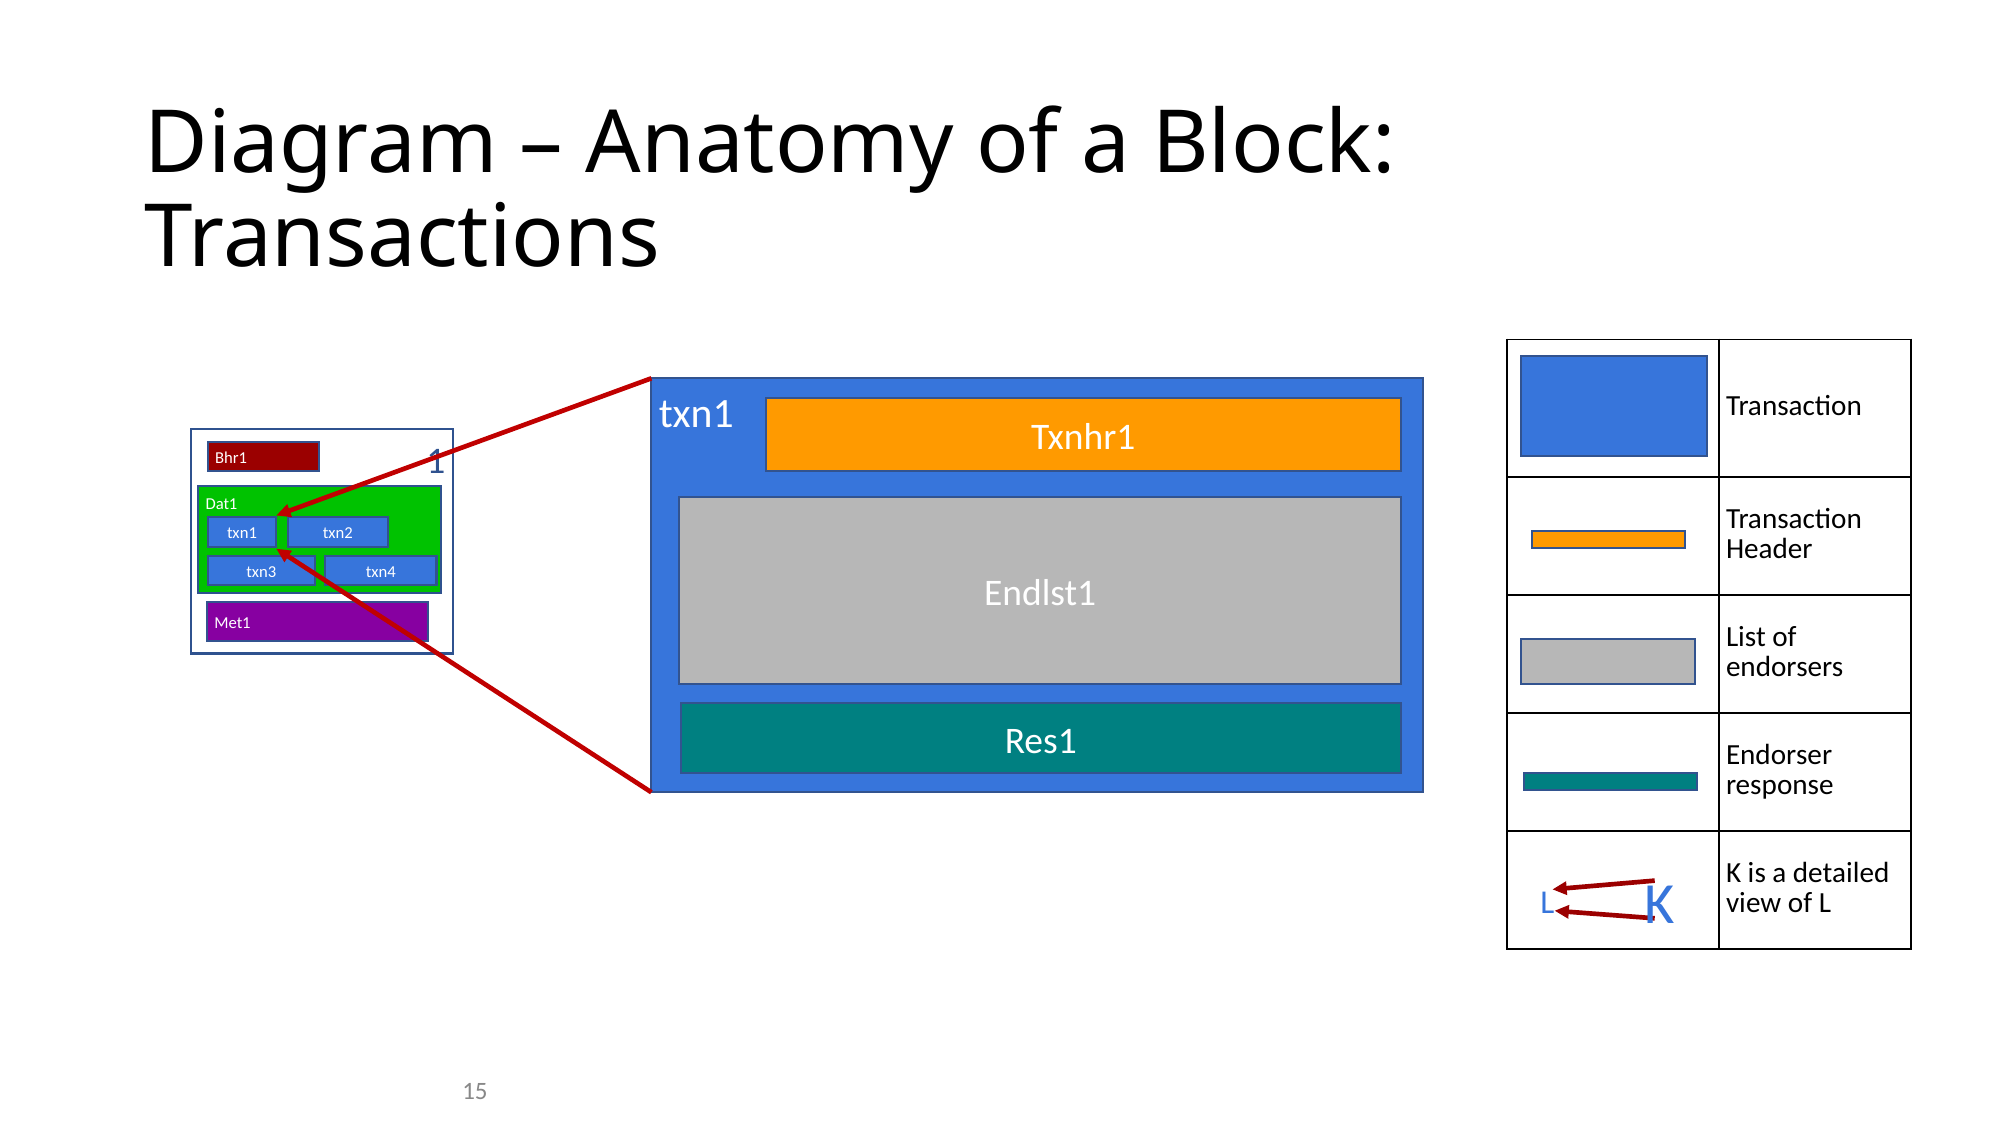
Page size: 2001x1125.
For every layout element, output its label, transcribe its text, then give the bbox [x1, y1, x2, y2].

table_header Transaction [1720, 340, 1910, 476]
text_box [197, 485, 441, 594]
table_cell [1508, 832, 1718, 948]
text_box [190, 428, 454, 654]
text_box [1531, 530, 1685, 549]
table_cell [1508, 478, 1718, 594]
table_cell [1508, 714, 1718, 830]
table_header [1508, 340, 1718, 476]
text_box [287, 514, 389, 551]
text_box [1523, 773, 1698, 791]
text_box [1563, 882, 1637, 895]
slide_number 15 [451, 1066, 496, 1112]
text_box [207, 438, 320, 475]
text_box [1521, 356, 1708, 457]
text_box L [1532, 872, 1563, 928]
table_cell List of endorsers [1720, 596, 1910, 712]
text_box K [1637, 857, 1683, 943]
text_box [678, 496, 1402, 685]
text_box [1521, 639, 1696, 685]
table_cell Endorser response [1720, 714, 1910, 830]
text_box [765, 397, 1402, 472]
table_cell [1508, 596, 1718, 712]
title Diagram – Anatomy of a Block: Transactions [136, 81, 1863, 301]
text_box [206, 601, 429, 642]
text_box [1563, 905, 1637, 918]
table_cell K is a detailed view of L [1720, 832, 1910, 948]
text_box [207, 514, 277, 551]
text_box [680, 702, 1402, 774]
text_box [651, 378, 1424, 793]
table_cell Transaction Header [1720, 478, 1910, 594]
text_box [324, 552, 437, 589]
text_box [207, 552, 316, 589]
